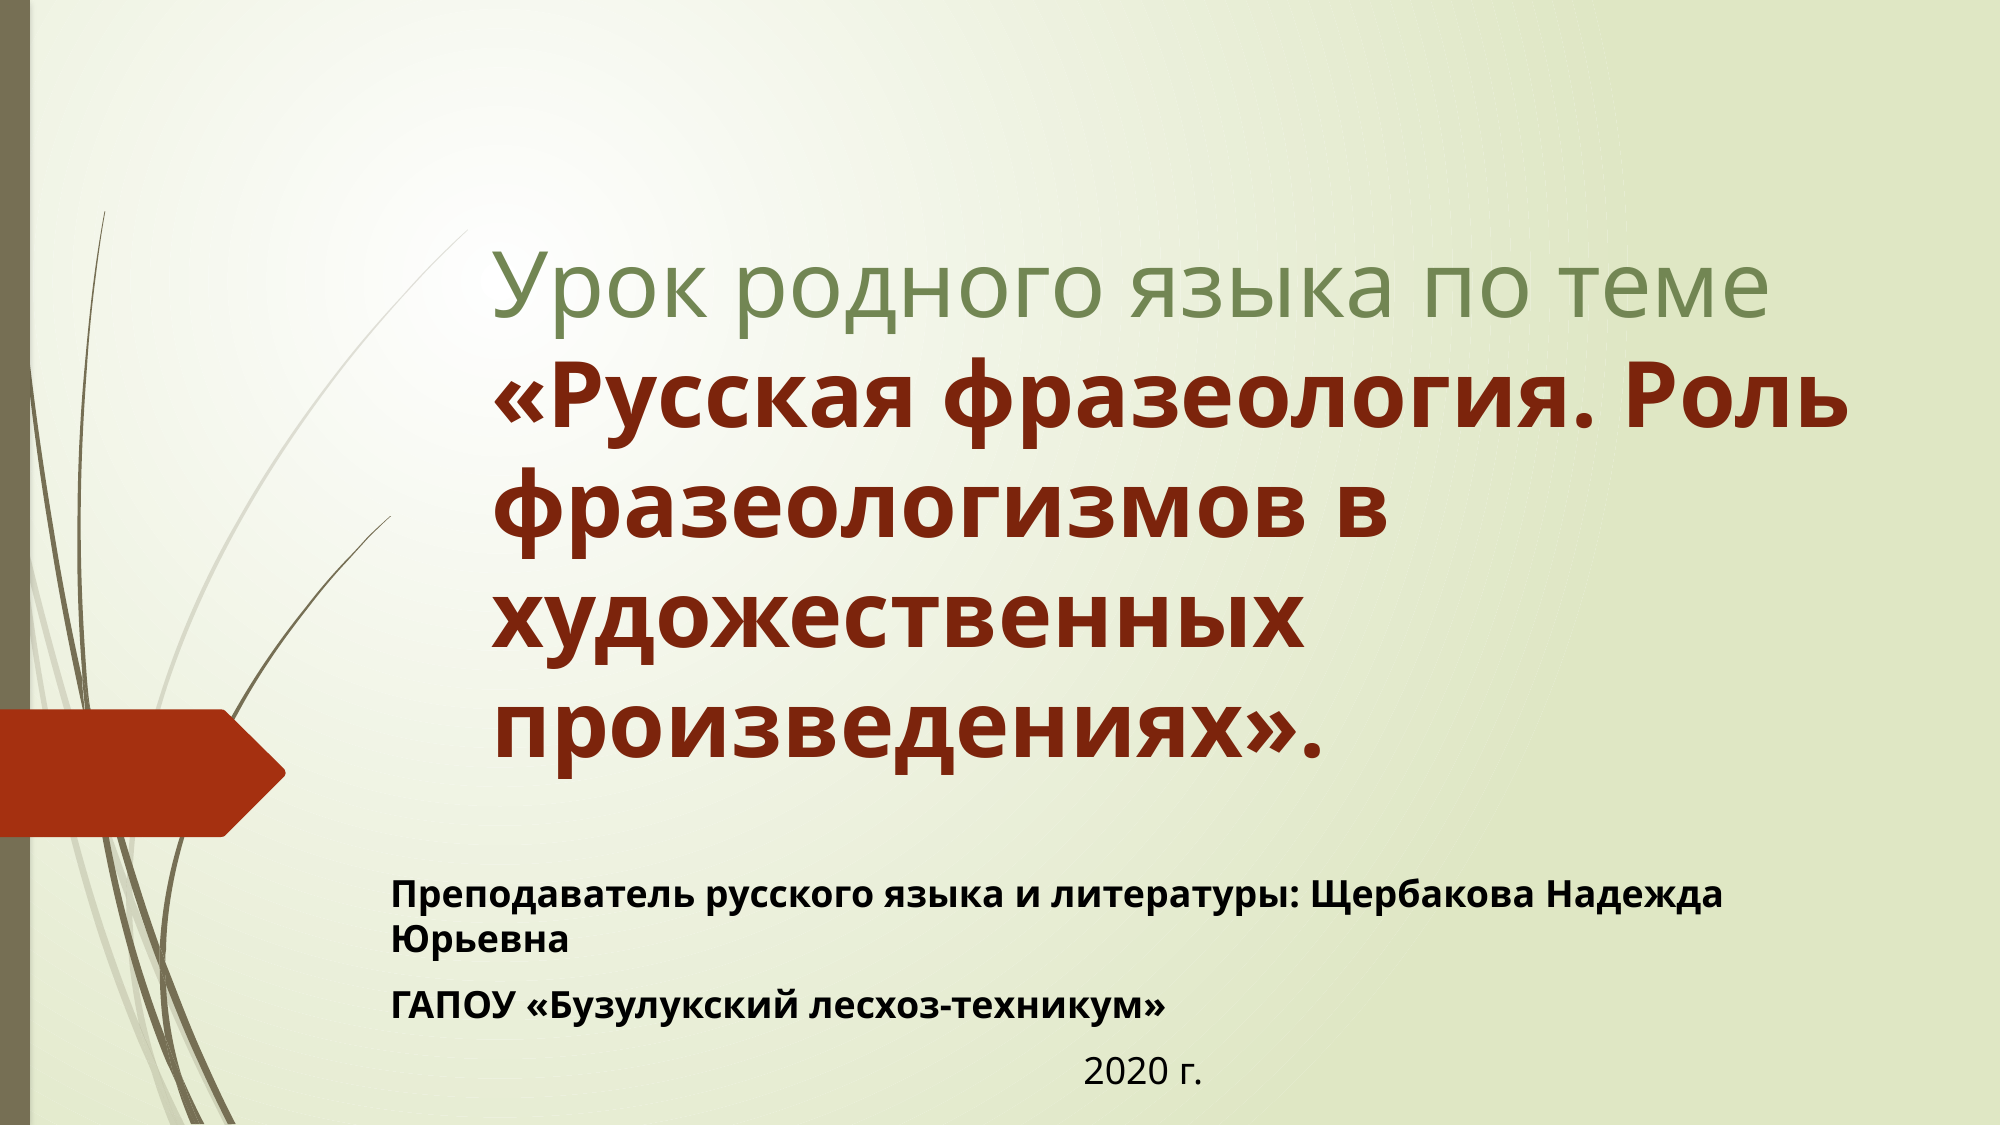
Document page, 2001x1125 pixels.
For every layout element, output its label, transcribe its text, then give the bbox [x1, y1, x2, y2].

title Урок родного языка по теме «Русская фразеология. Роль фразеологизмов в художественных произведениях». [476, 116, 1912, 784]
subtitle Преподаватель русского языка и литературы: Щербакова Надежда Юрьевна ГАПОУ «Бузулукский лесхоз-техникум» 2020 г. [375, 862, 1912, 1125]
